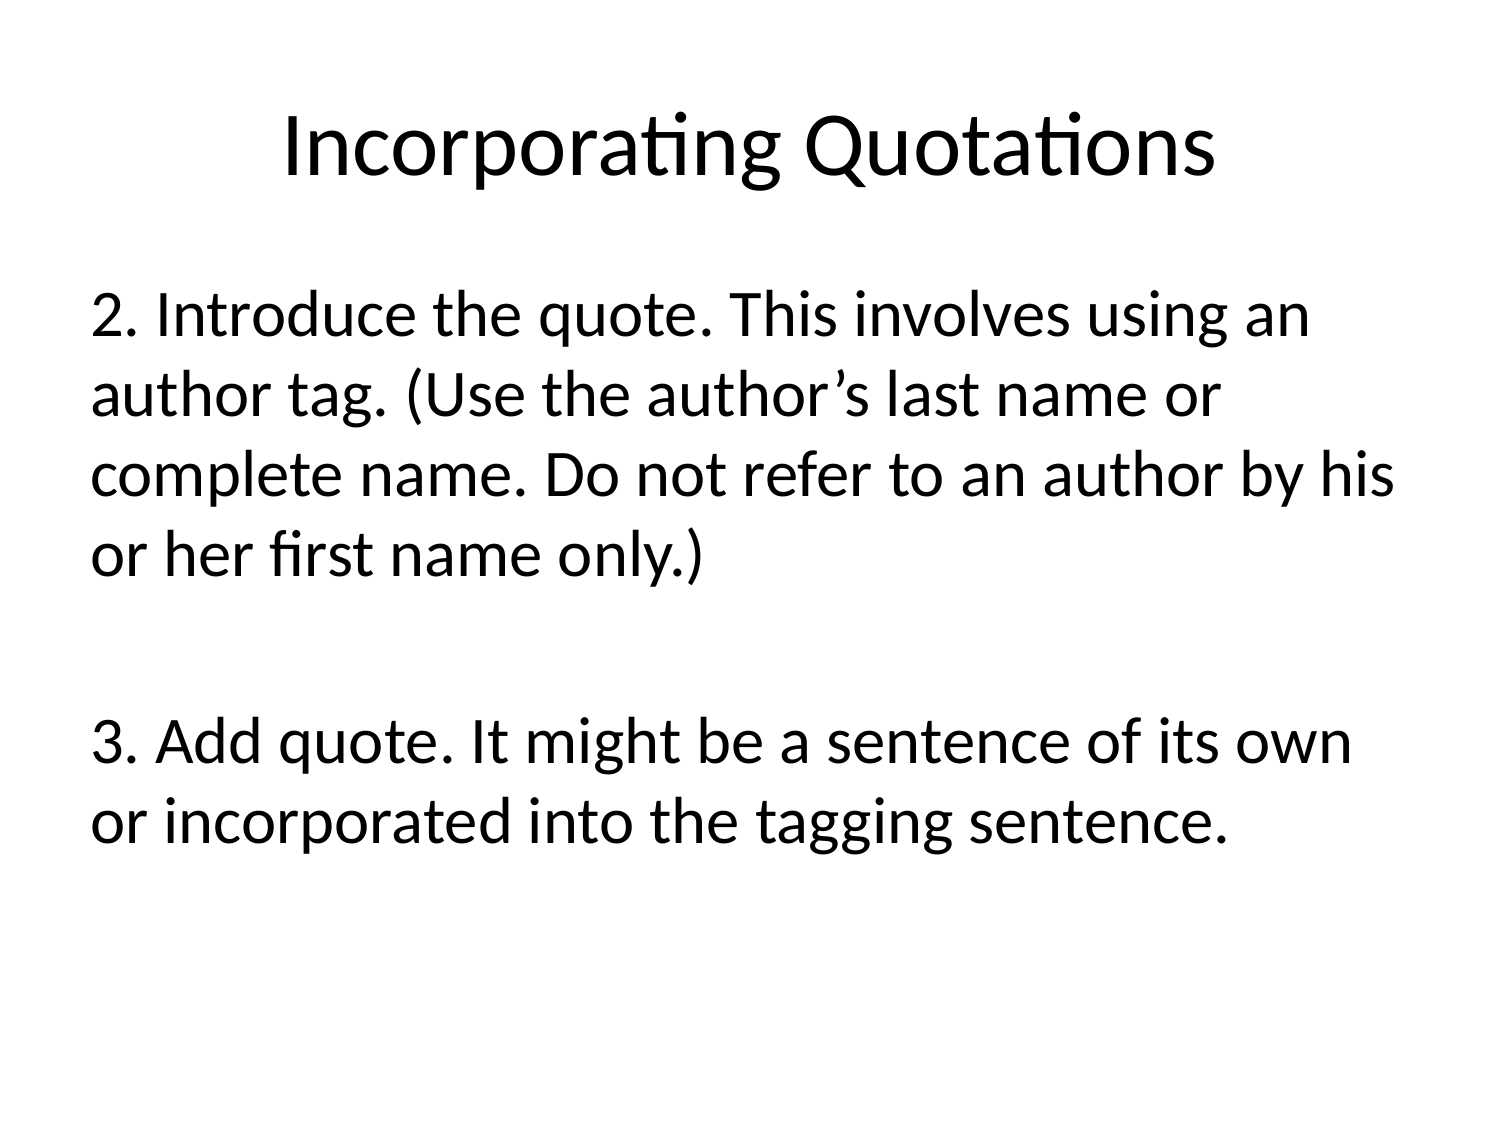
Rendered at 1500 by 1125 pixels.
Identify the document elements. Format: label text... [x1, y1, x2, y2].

title Incorporating Quotations [75, 45, 1425, 233]
list 2. Introduce the quote. This involves using an author tag. (Use the author’s last name or complete name. Do not refer to an author by his or her first name only.) 3. Add quote. It might be a sentence of its own or incorporated into the tagging sentence. [75, 262, 1425, 1005]
